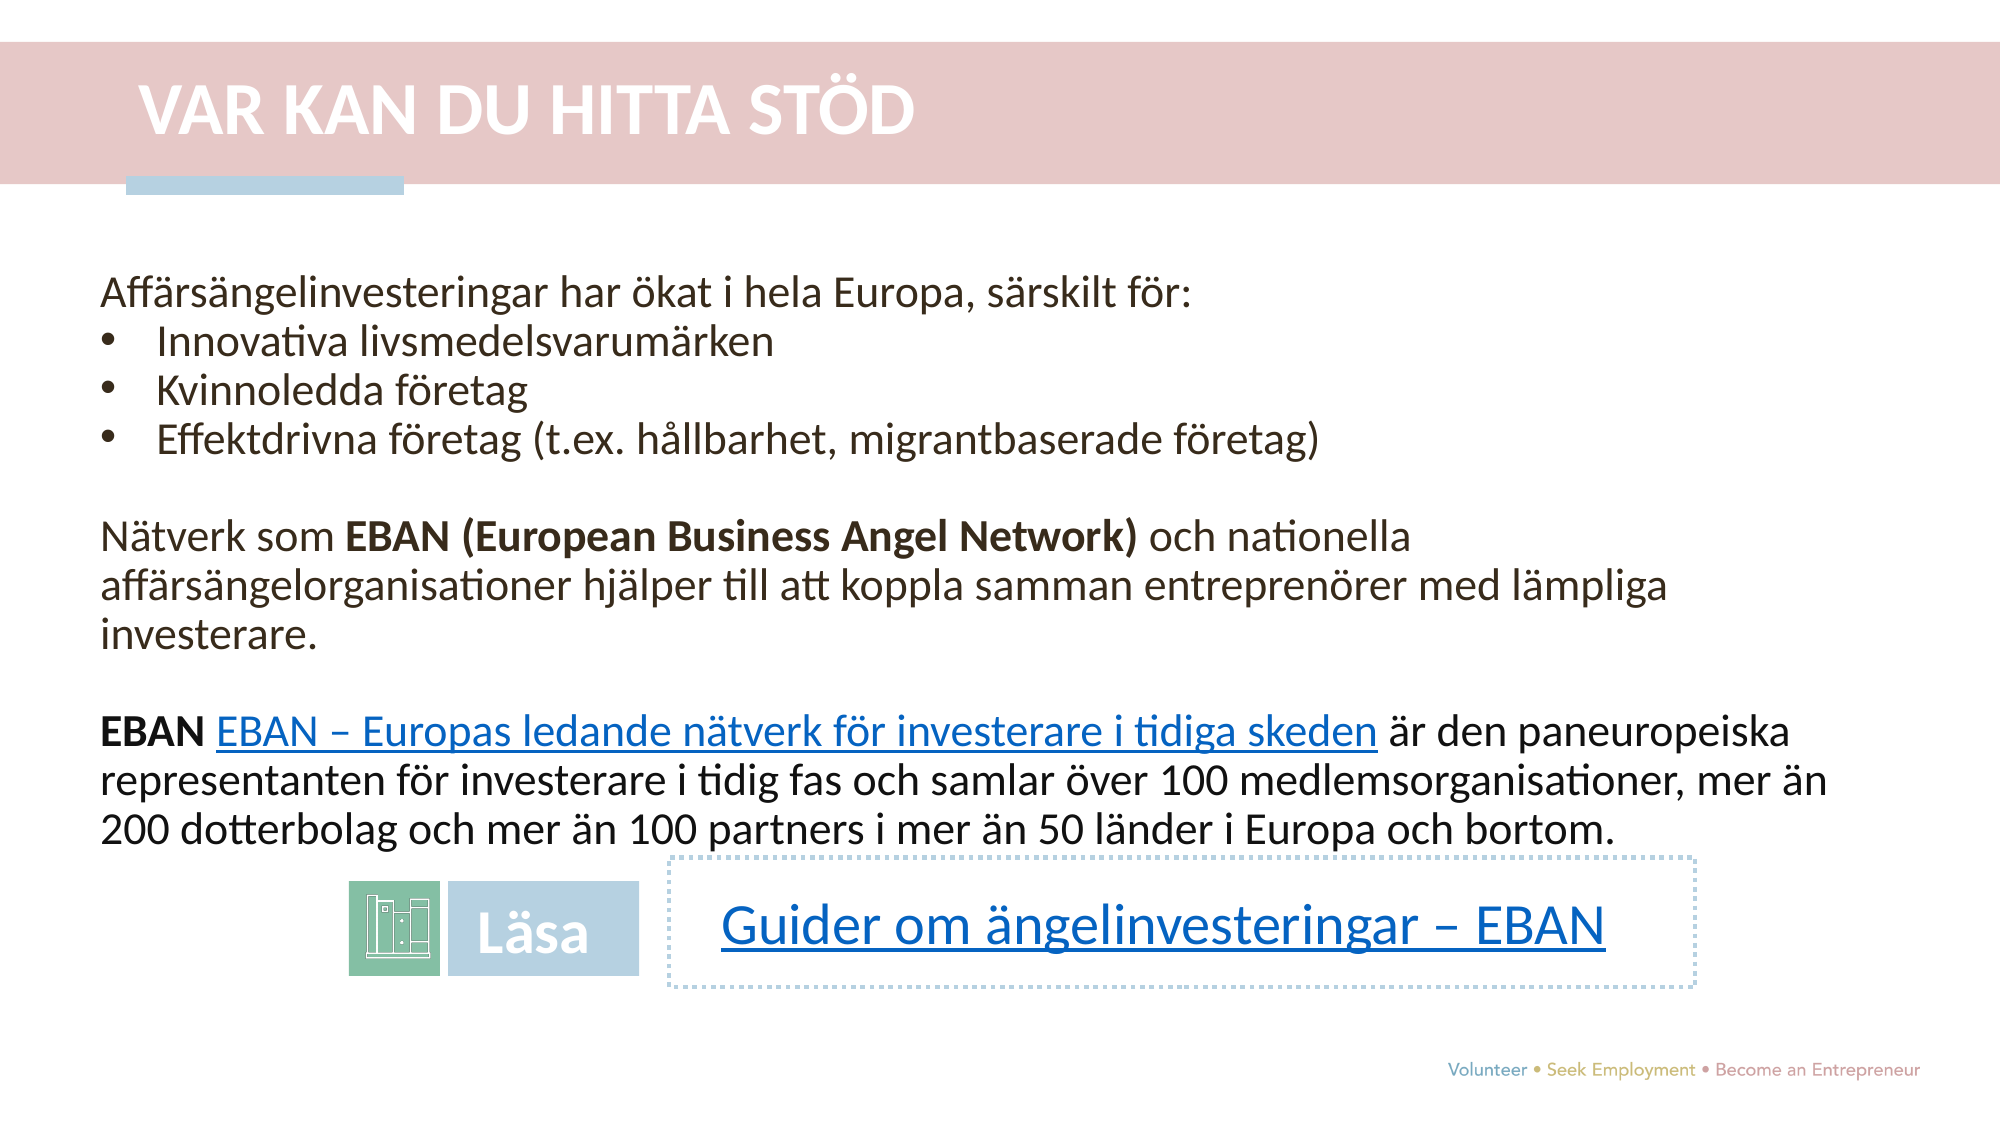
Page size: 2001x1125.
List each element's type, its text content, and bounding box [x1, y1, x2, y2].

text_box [348, 881, 807, 976]
text_box [668, 857, 1696, 881]
list VAR KAN DU HITTA STÖD [123, 51, 1913, 170]
text_box Affärsängelinvesteringar har ökat i hela Europa, särskilt för: Innovativa livsmedelsvarumärken Kvinnoledda företag Effektdrivna företag (t.ex. hållbarhet, migrantbaserade företag) Nätverk som EBAN (European Business Angel Network) och nationella affärsängelorganisationer hjälper till att koppla samman entreprenörer med lämpliga investerare. EBAN EBAN – Europas ledande nätverk för investerare i tidiga skeden är den paneuropeiska representanten för investerare i tidig fas och samlar över 100 medlemsorganisationer, mer än 200 dotterbolag och mer än 100 partners i mer än 50 länder i Europa och bortom. [85, 260, 1853, 687]
text_box Guider om ängelinvesteringar – EBAN [706, 879, 1707, 964]
text_box [668, 964, 1696, 988]
picture [1418, 1046, 1971, 1103]
